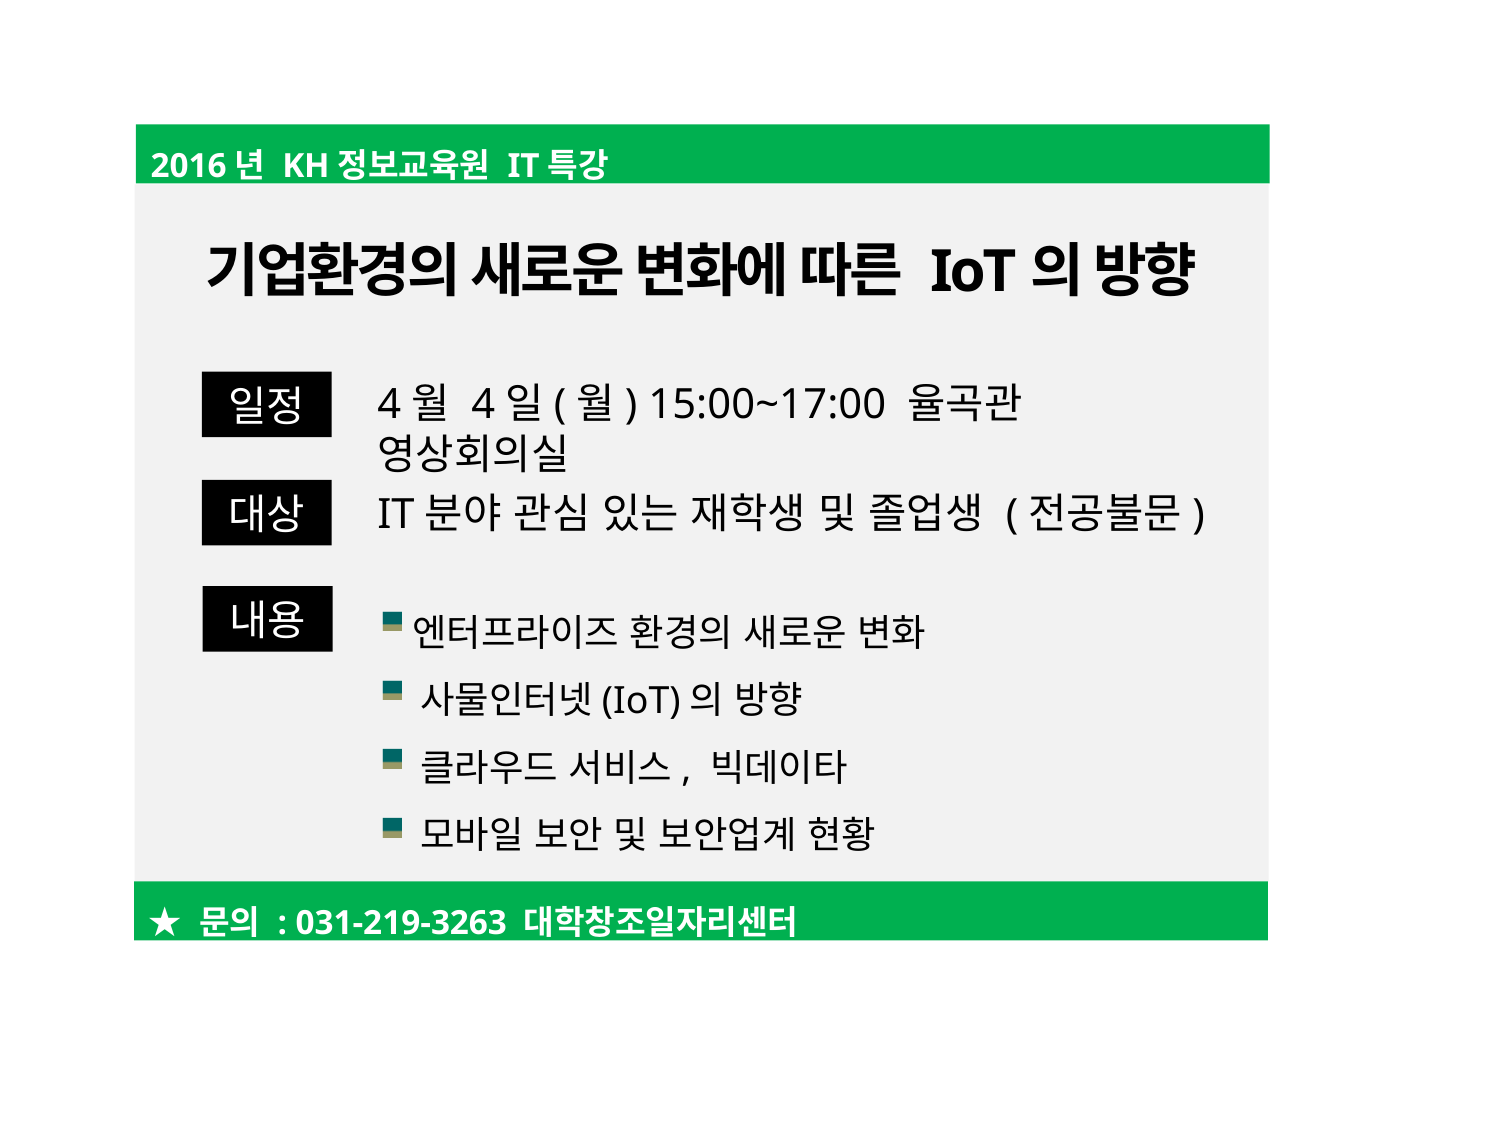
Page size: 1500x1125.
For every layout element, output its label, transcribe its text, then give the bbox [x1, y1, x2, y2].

text_box 일정 [200, 370, 334, 439]
picture [378, 744, 403, 769]
text_box 내용 [201, 584, 335, 654]
text_box 엔터프라이즈 환경의 새로운 변화 사물인터넷(IoT)의 방향 클라우드 서비스, 빅데이타 모바일 보안 및 보안업계 현황 [354, 578, 1233, 864]
text_box [133, 182, 1271, 189]
text_box [105, 342, 1242, 629]
text_box 4월 4일(월) 15:00~17:00 율곡관 영상회의실 [362, 369, 1225, 479]
text_box ★ 문의 : 031-219-3263 대학창조일자리센터 [132, 879, 1270, 942]
text_box 대상 [200, 478, 334, 547]
text_box 기업환경의 새로운 변화에 따른 IoT의 방향 [133, 189, 1271, 347]
picture [377, 606, 402, 631]
text_box [133, 347, 1271, 883]
picture [377, 675, 402, 700]
picture [378, 813, 403, 838]
text_box 2016년 KH정보교육원 IT특강 [134, 122, 1272, 186]
text_box IT분야 관심 있는 재학생 및 졸업생 (전공불문) [362, 479, 1241, 545]
